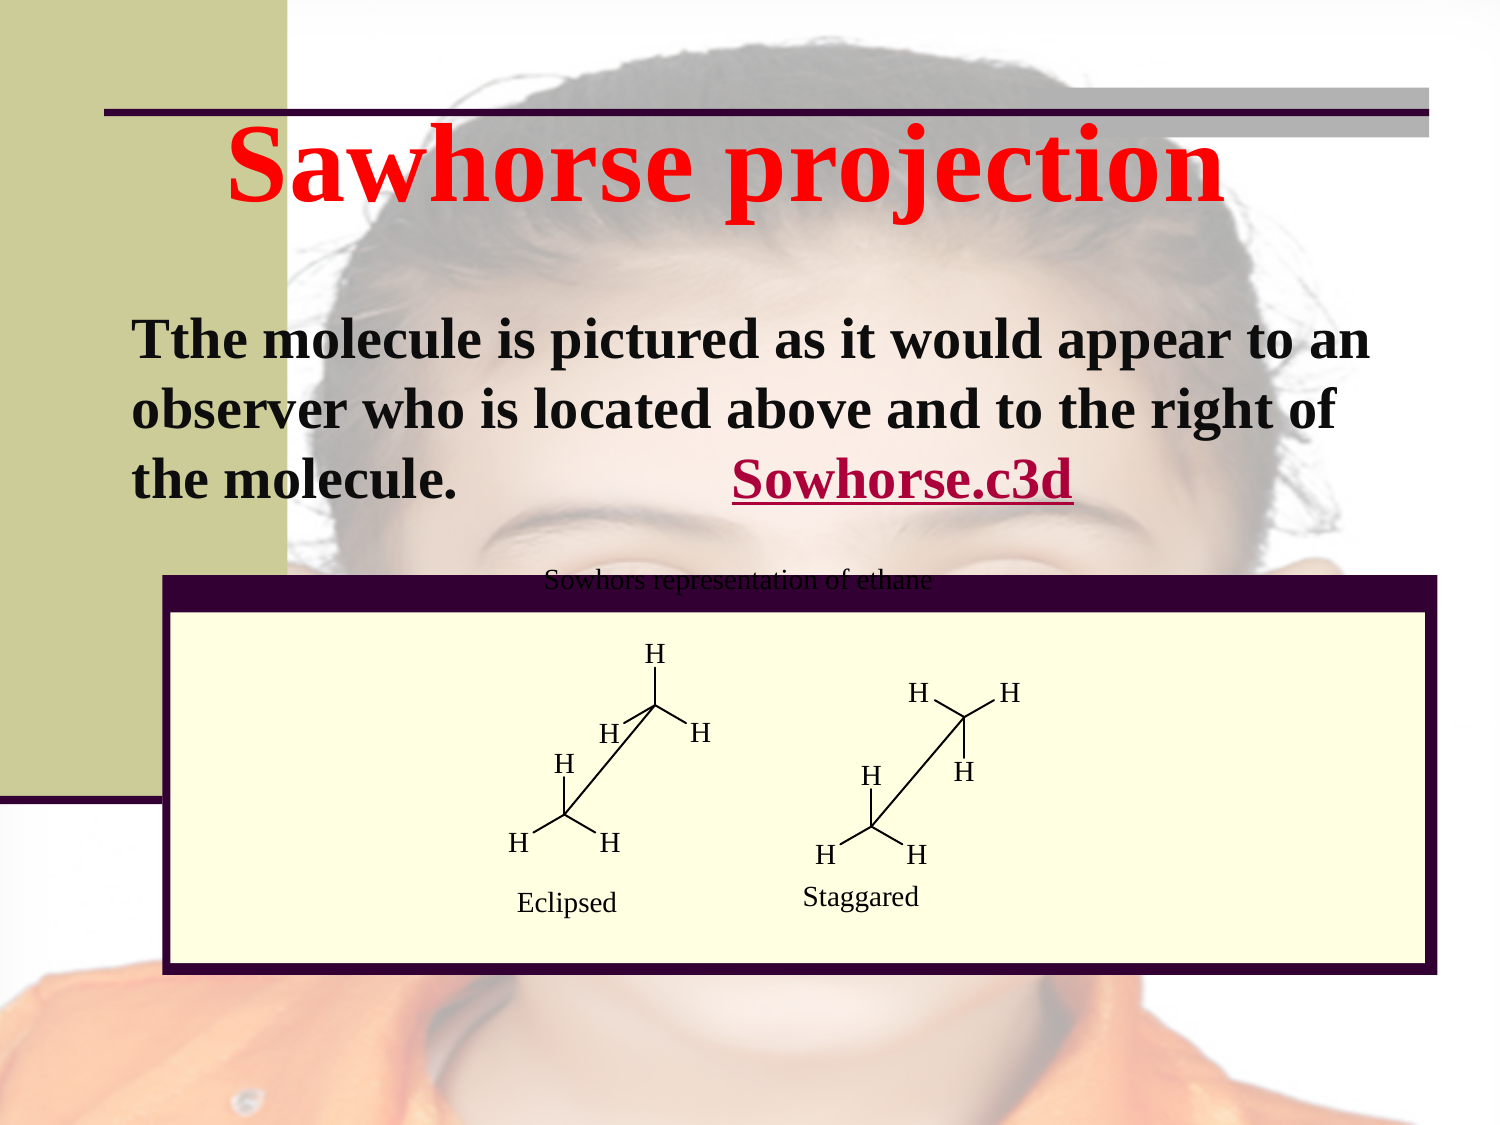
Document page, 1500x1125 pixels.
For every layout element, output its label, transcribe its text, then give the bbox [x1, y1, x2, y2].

text_box Sawhorse projection [93, 81, 1360, 232]
text_box Tthe molecule is pictured as it would appear to an observer who is located above and to the right of the molecule. Sowhorse.c3d [117, 292, 1407, 518]
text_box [503, 562, 1026, 925]
text_box [82, 539, 1425, 821]
